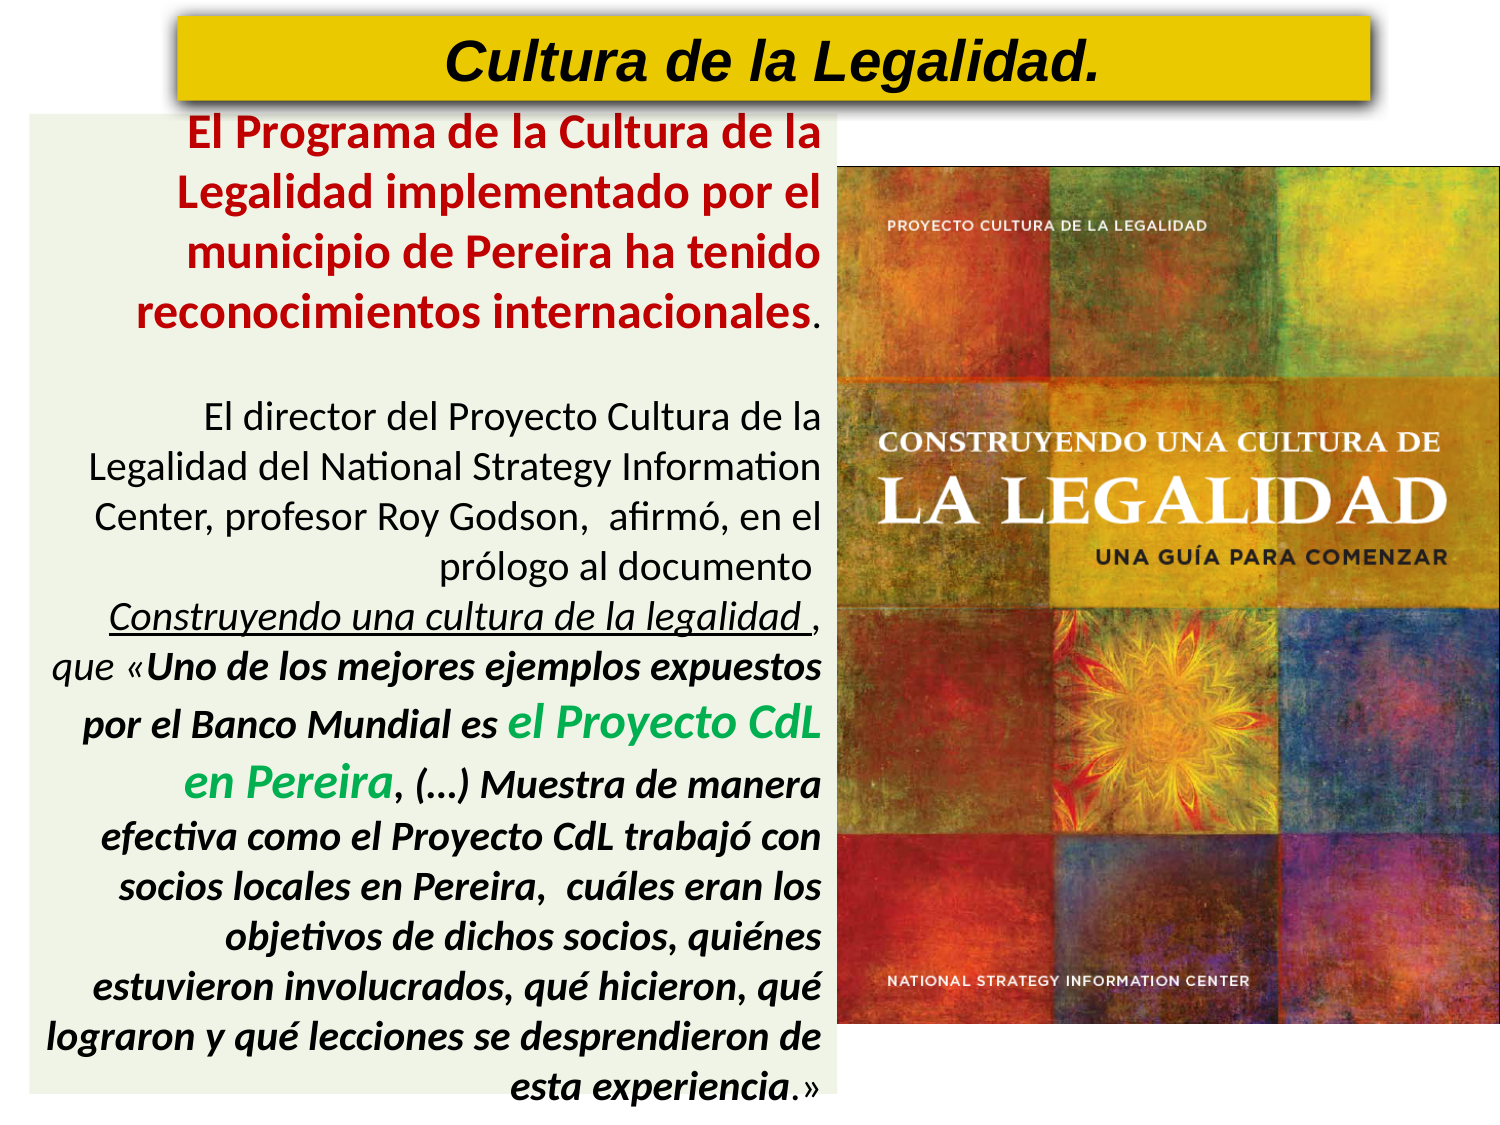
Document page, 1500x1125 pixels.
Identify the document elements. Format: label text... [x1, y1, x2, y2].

text_box Cultura de la Legalidad. [177, 16, 1371, 101]
picture [836, 166, 1500, 1024]
title El Programa de la Cultura de la Legalidad implementado por el municipio de Pereira ha tenido reconocimientos internacionales. El director del Proyecto Cultura de la Legalidad del National Strategy Information Center, profesor Roy Godson, afirmó, en el prólogo al documento Construyendo una cultura de la legalidad , que «Uno de los mejores ejemplos expuestos por el Banco Mundial es el Proyecto CdL en Pereira, (…) Muestra de manera efectiva como el Proyecto CdL trabajó con socios locales en Pereira, cuáles eran los objetivos de dichos socios, quiénes estuvieron involucrados, qué hicieron, qué lograron y qué lecciones se desprendieron de esta experiencia.» [29, 113, 838, 1095]
